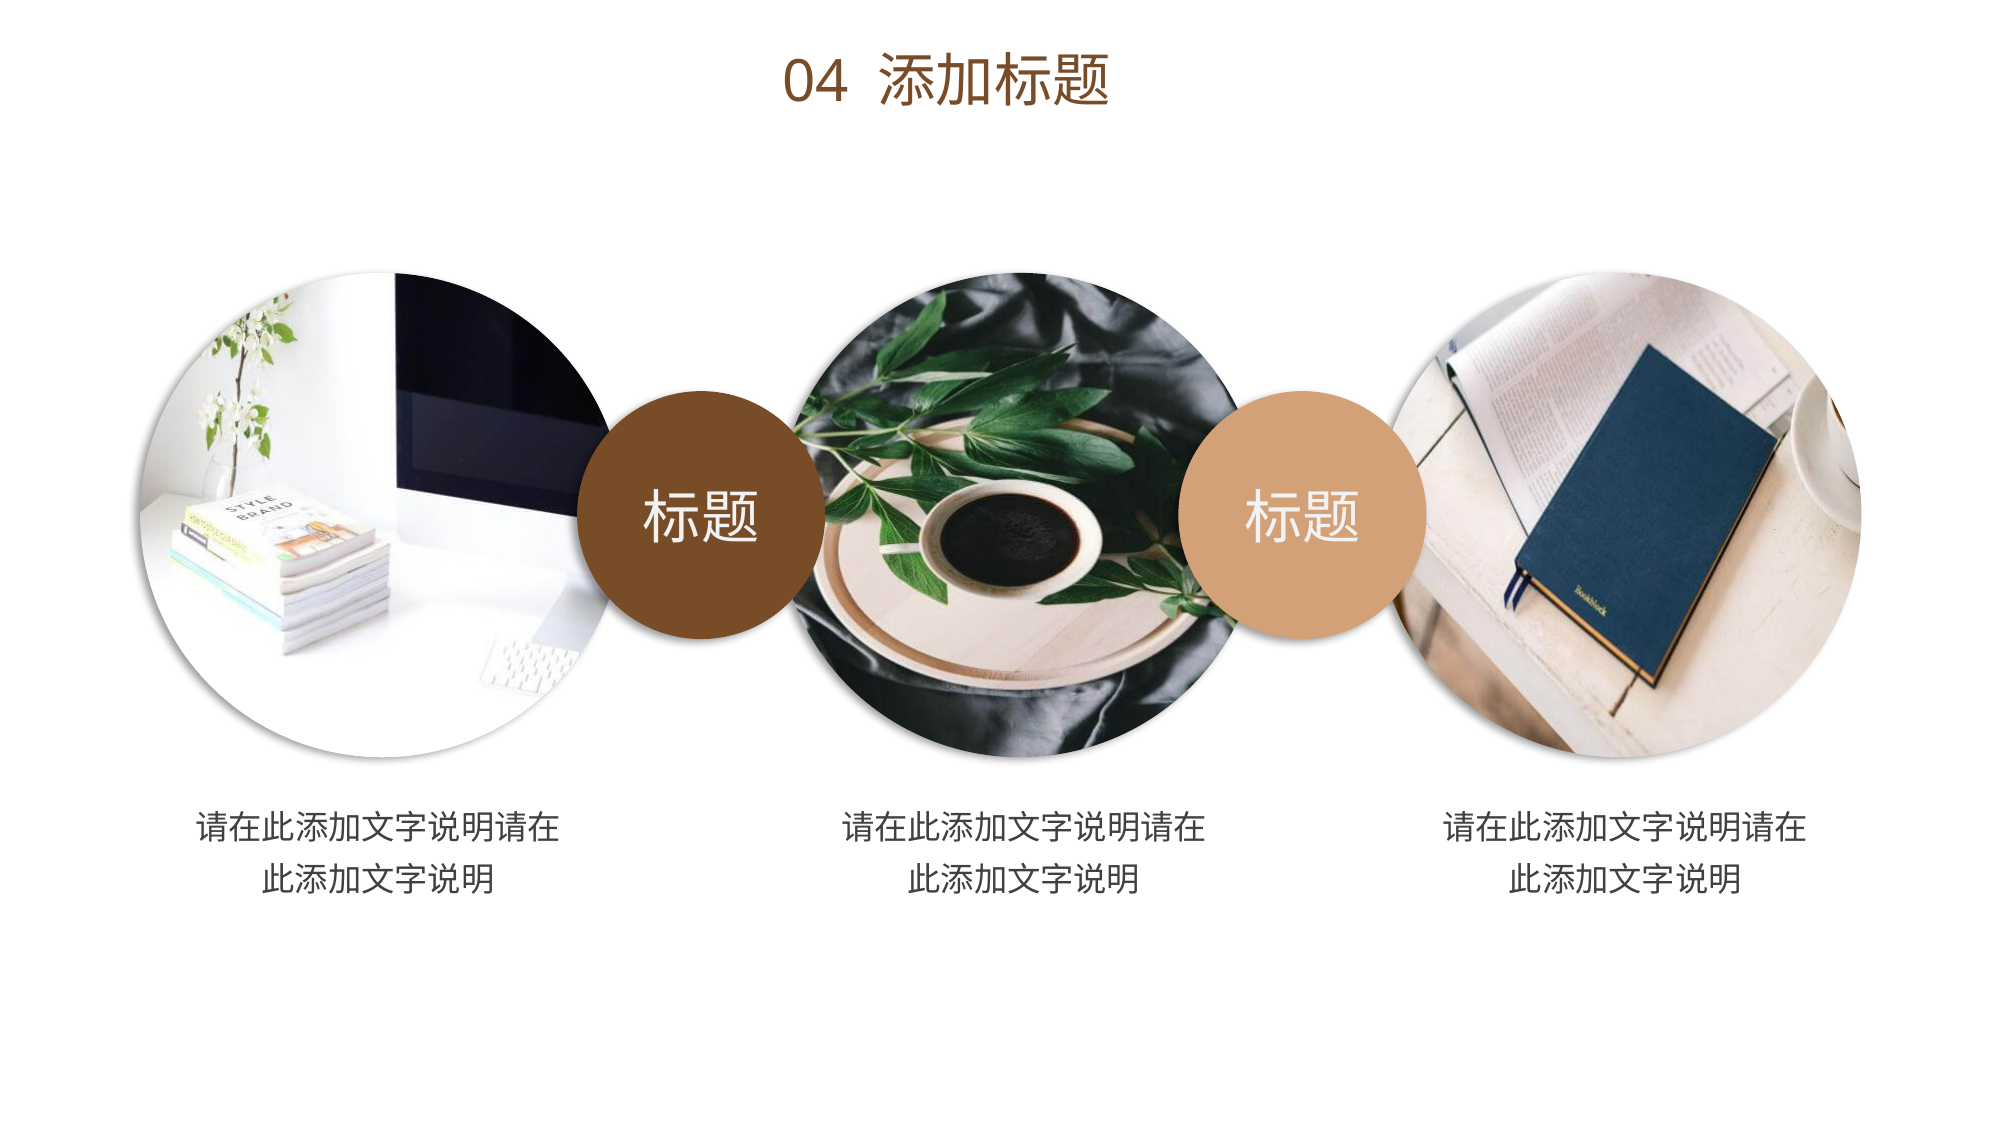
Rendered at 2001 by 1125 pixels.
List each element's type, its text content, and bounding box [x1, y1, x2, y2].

text_box 标题 [577, 391, 826, 640]
text_box [793, 272, 1236, 758]
text_box 04 添加标题 [767, 35, 1190, 121]
text_box 请在此添加文字说明请在此添加文字说明 [825, 786, 1223, 957]
text_box 请在此添加文字说明请在此添加文字说明 [179, 786, 578, 957]
text_box [1392, 272, 1862, 758]
text_box 请在此添加文字说明请在此添加文字说明 [1426, 786, 1825, 957]
text_box [140, 272, 607, 758]
text_box 标题 [1178, 391, 1427, 640]
